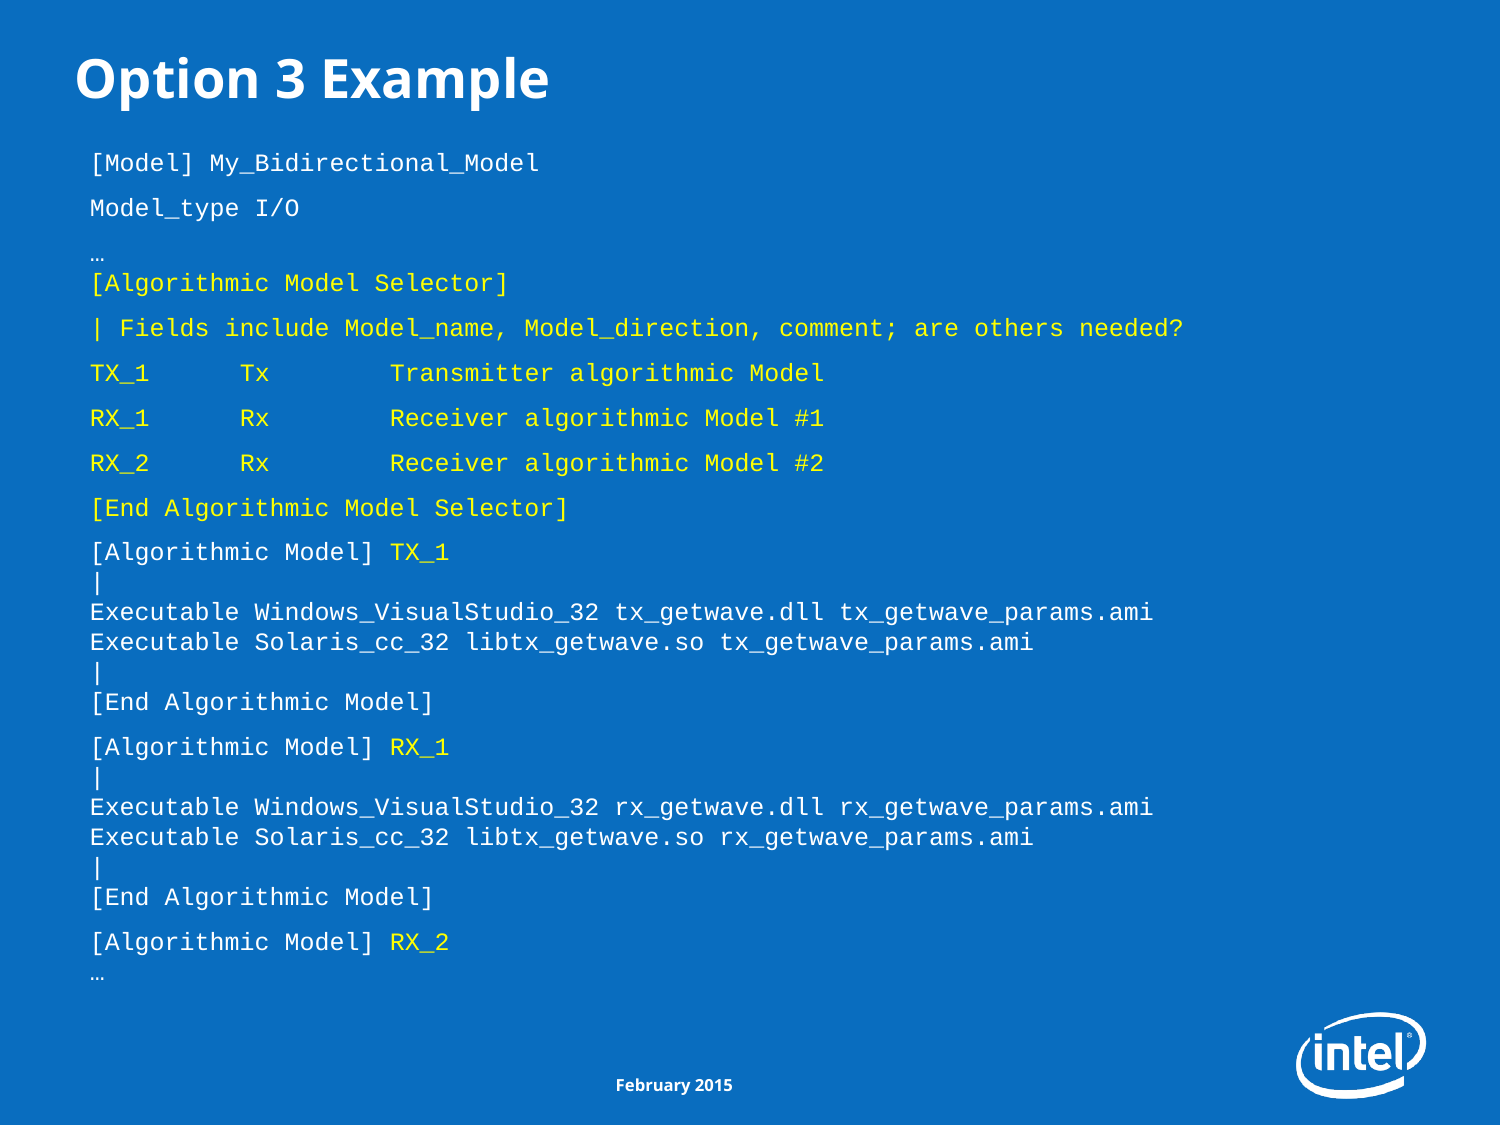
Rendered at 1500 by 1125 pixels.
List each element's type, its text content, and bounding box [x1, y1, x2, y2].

picture [1294, 1031, 1428, 1101]
title Option 3 Example [74, 44, 1427, 146]
footer February 2015 [286, 1074, 1063, 1125]
list [Model] My_Bidirectional_Model Model_type I/O … [Algorithmic Model Selector] | Fields include Model_name, Model_direction, comment; are others needed? TX_1 Tx Transmitter algorithmic Model RX_1 Rx Receiver algorithmic Model #1 RX_2 Rx Receiver algorithmic Model #2 [End Algorithmic Model Selector] [Algorithmic Model] TX_1 | Executable Windows_VisualStudio_32 tx_getwave.dll tx_getwave_params.ami Executable Solaris_cc_32 libtx_getwave.so tx_getwave_params.ami | [End Algorithmic Model] [Algorithmic Model] RX_1 | Executable Windows_VisualStudio_32 rx_getwave.dll rx_getwave_params.ami Executable Solaris_cc_32 libtx_getwave.so rx_getwave_params.ami | [End Algorithmic Model] [Algorithmic Model] RX_2 … [33, 146, 1455, 1031]
